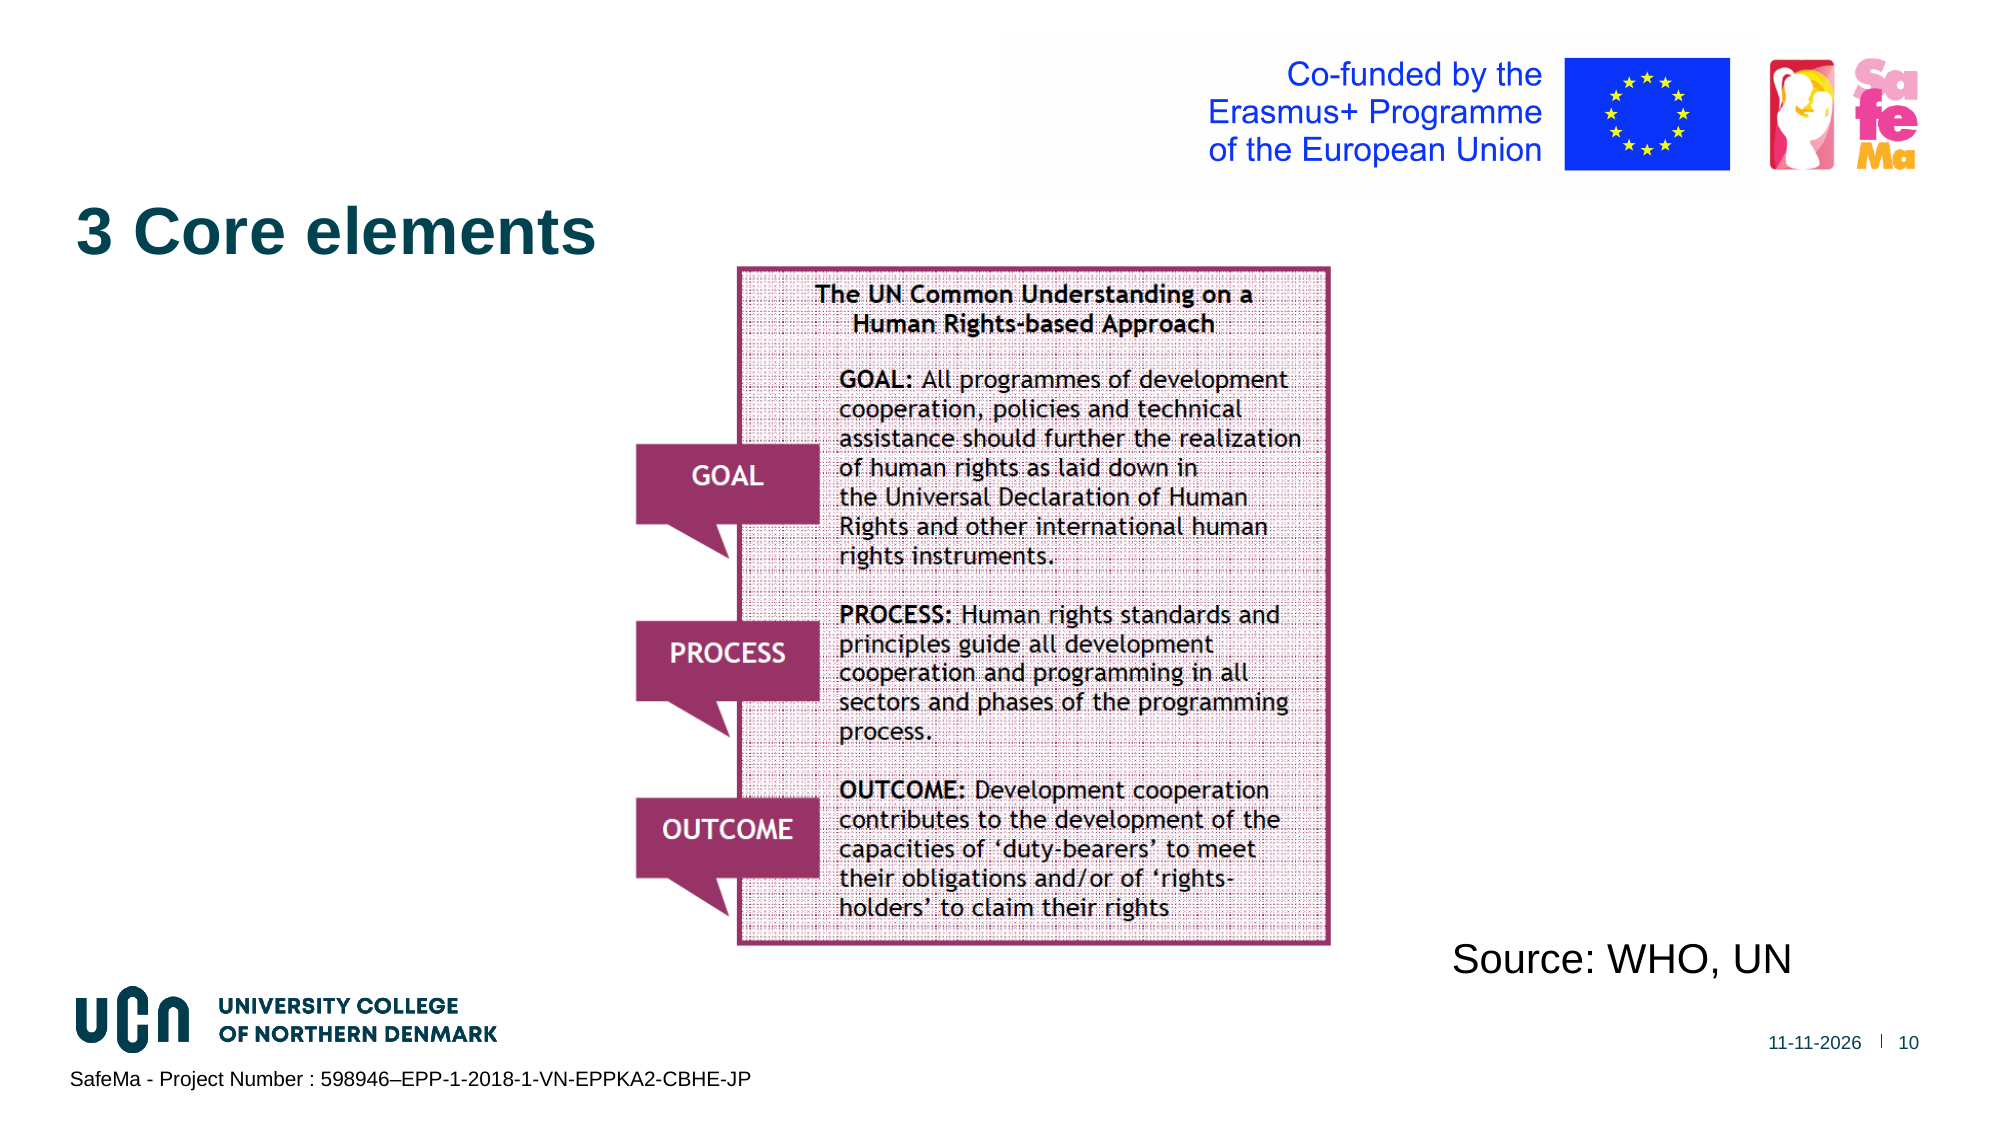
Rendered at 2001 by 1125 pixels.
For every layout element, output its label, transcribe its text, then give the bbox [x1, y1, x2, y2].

picture [999, 30, 1757, 198]
picture [76, 986, 127, 1053]
text_box SafeMa - Project Number : 598946–EPP-1-2018-1-VN-EPPKA2-CBHE-JP [54, 1058, 1107, 1099]
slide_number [1562, 1021, 1862, 1063]
slide_number 10 [1874, 1021, 1920, 1063]
picture [1767, 54, 1923, 173]
title 3 Core elements [76, 189, 1920, 254]
picture [128, 986, 497, 1053]
text_box Source: WHO, UN [1437, 924, 2000, 990]
picture [621, 239, 1379, 976]
